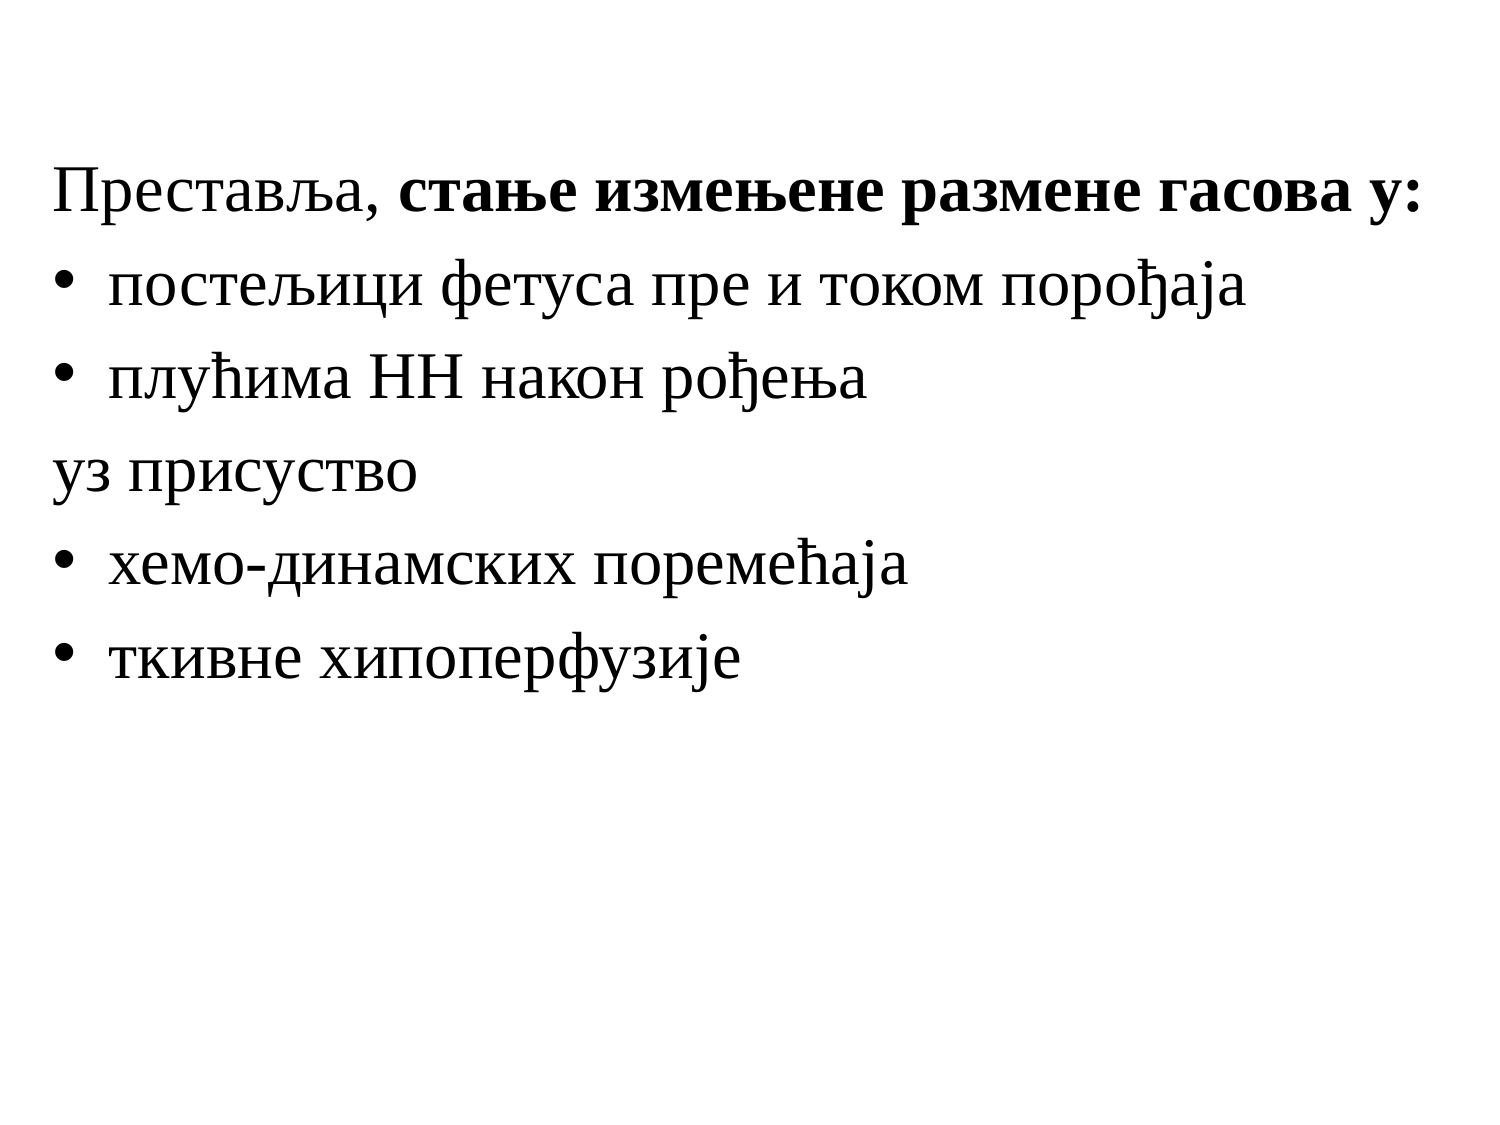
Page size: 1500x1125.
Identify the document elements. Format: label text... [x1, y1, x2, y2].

list Преставља, стање измењене размене гасова у: постељици фетуса пре и током порођаја плућима НН након рођења уз присуство хемо-динамских поремећаја ткивне хипоперфузије [37, 137, 1463, 1000]
